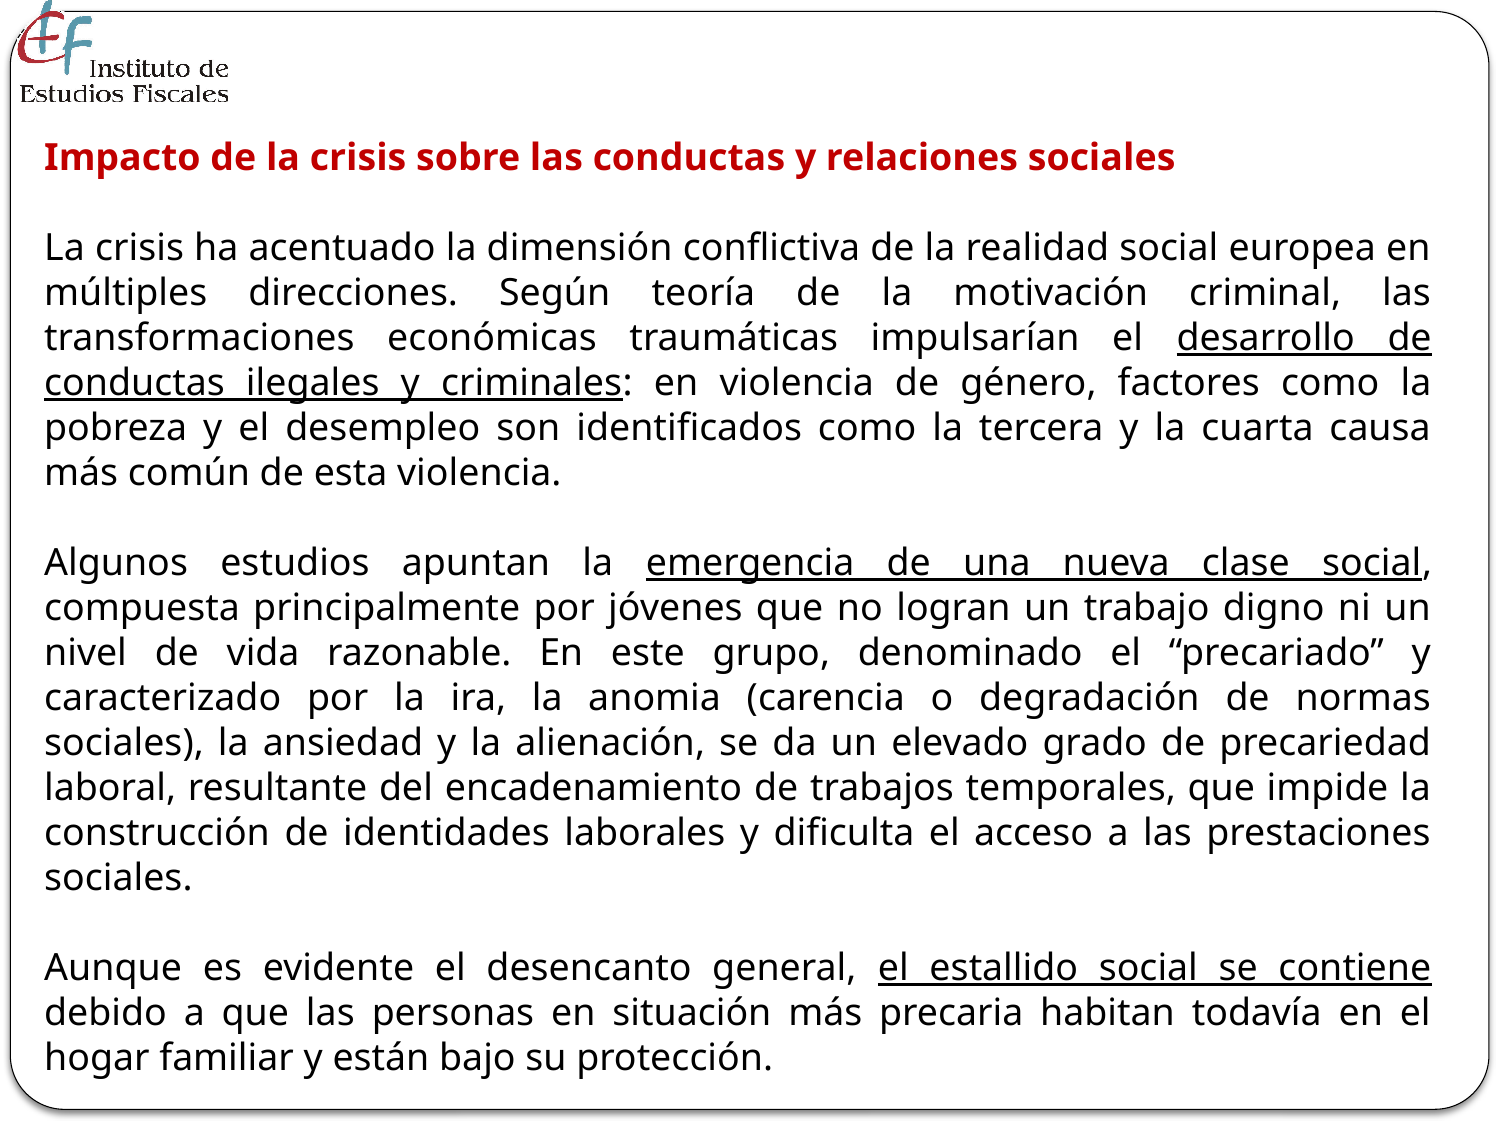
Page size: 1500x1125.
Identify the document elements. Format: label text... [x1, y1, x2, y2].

picture [17, 0, 228, 102]
text_box Impacto de la crisis sobre las conductas y relaciones sociales La crisis ha acentuado la dimensión conflictiva de la realidad social europea en múltiples direcciones. Según teoría de la motivación criminal, las transformaciones económicas traumáticas impulsarían el desarrollo de conductas ilegales y criminales: en violencia de género, factores como la pobreza y el desempleo son identificados como la tercera y la cuarta causa más común de esta violencia. Algunos estudios apuntan la emergencia de una nueva clase social, compuesta principalmente por jóvenes que no logran un trabajo digno ni un nivel de vida razonable. En este grupo, denominado el “precariado” y caracterizado por la ira, la anomia (carencia o degradación de normas sociales), la ansiedad y la alienación, se da un elevado grado de precariedad laboral, resultante del encadenamiento de trabajos temporales, que impide la construcción de identidades laborales y dificulta el acceso a las prestaciones sociales. Aunque es evidente el desencanto general, el estallido social se contiene debido a que las personas en situación más precaria habitan todavía en el hogar familiar y están bajo su protección. Un importante número de personas ha perdido seguridad material y estatus social e imputan su situación al colectivo extranjero. Todo ello constituye un caldo de cultivo ideal para formaciones políticas populistas, antiinmigrantes y antieuropeas, bajo la amenaza de la xenofobia, la discriminación y sus manifestaciones más violentas (International Labour Organization, 2009). [29, 125, 1447, 1125]
